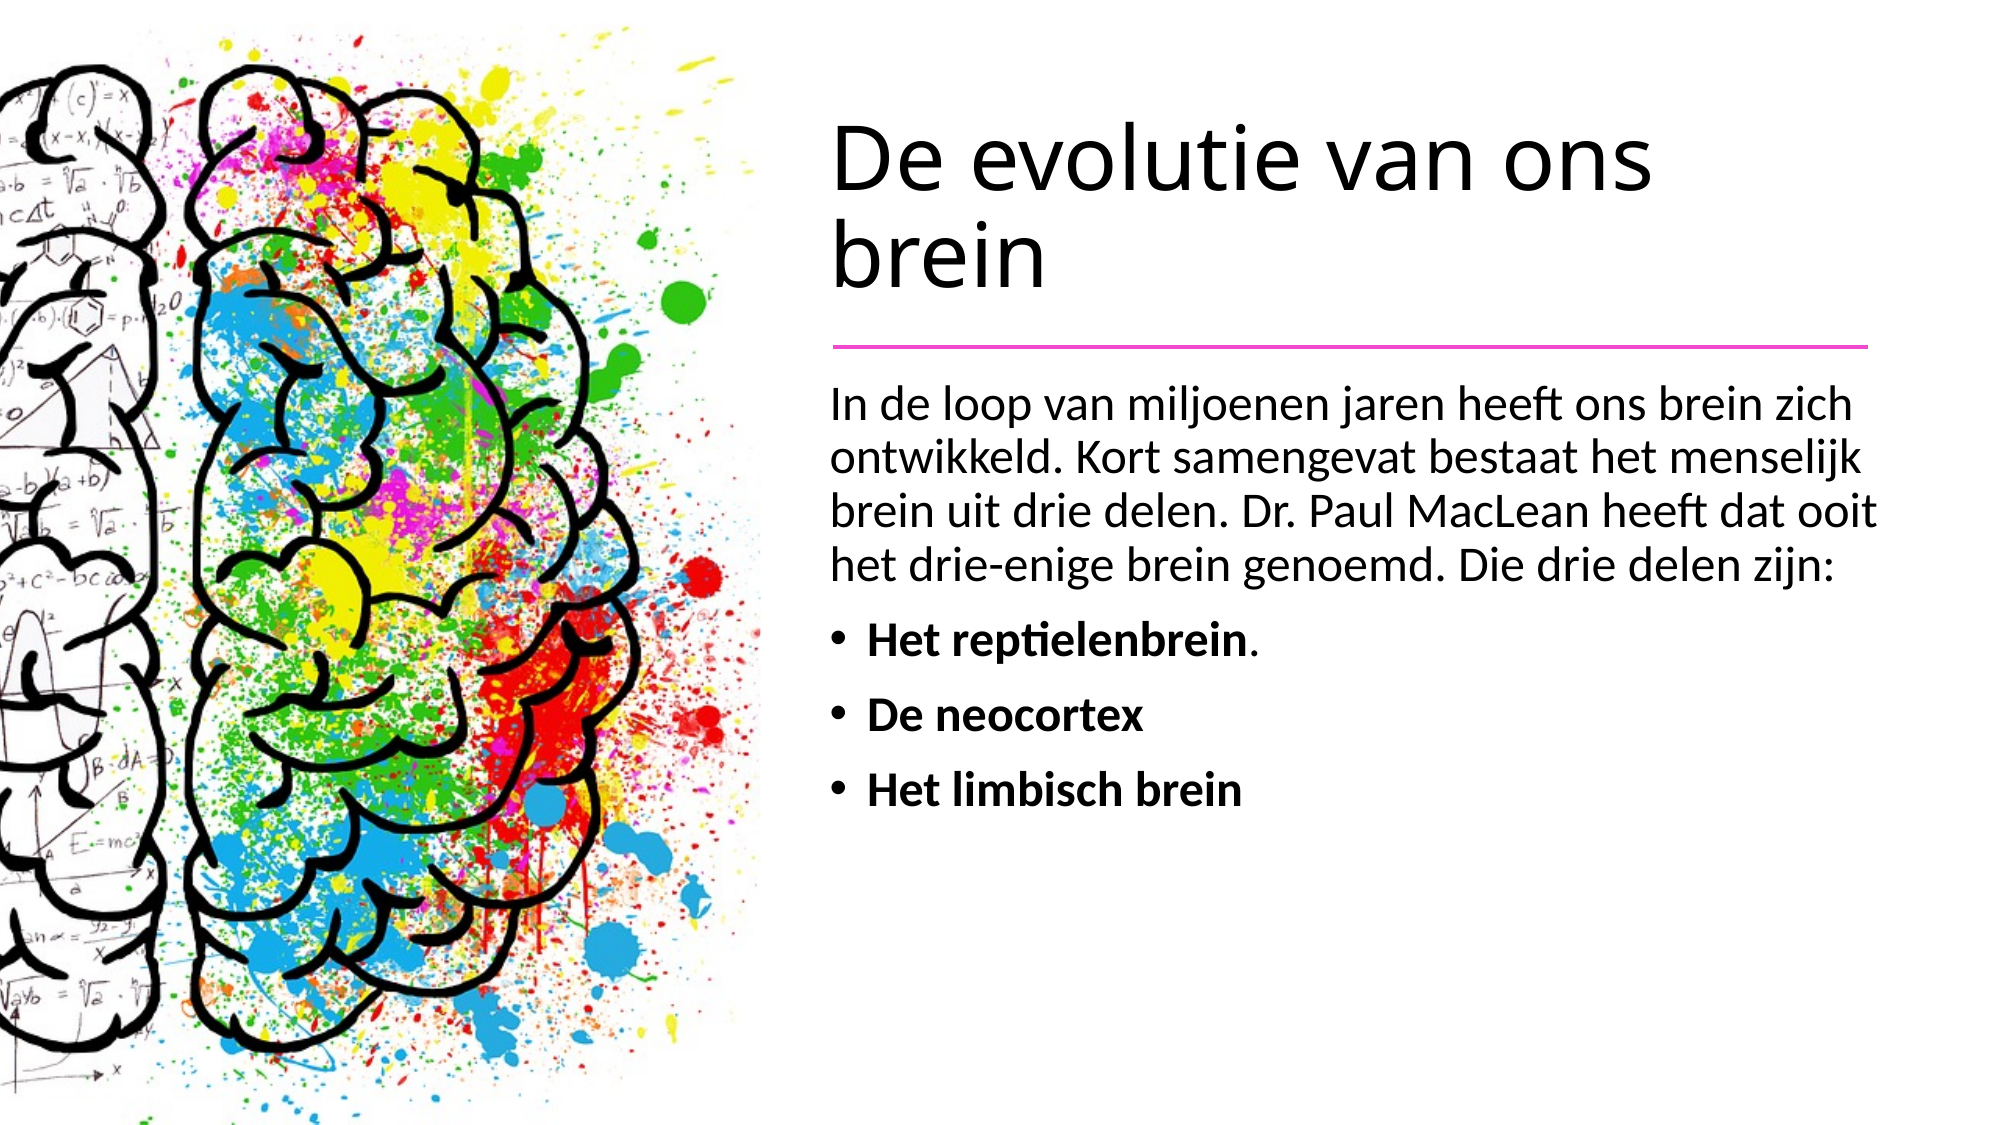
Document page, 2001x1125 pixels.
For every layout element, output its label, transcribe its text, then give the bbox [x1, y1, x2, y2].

picture [0, 0, 761, 1125]
title De evolutie van ons brein [814, 103, 1895, 315]
list In de loop van miljoenen jaren heeft ons brein zich ontwikkeld. Kort samengevat bestaat het menselijk brein uit drie delen. Dr. Paul MacLean heeft dat ooit het drie-enige brein genoemd. Die drie delen zijn: Het reptielenbrein. De neocortex Het limbisch brein [814, 369, 1936, 991]
